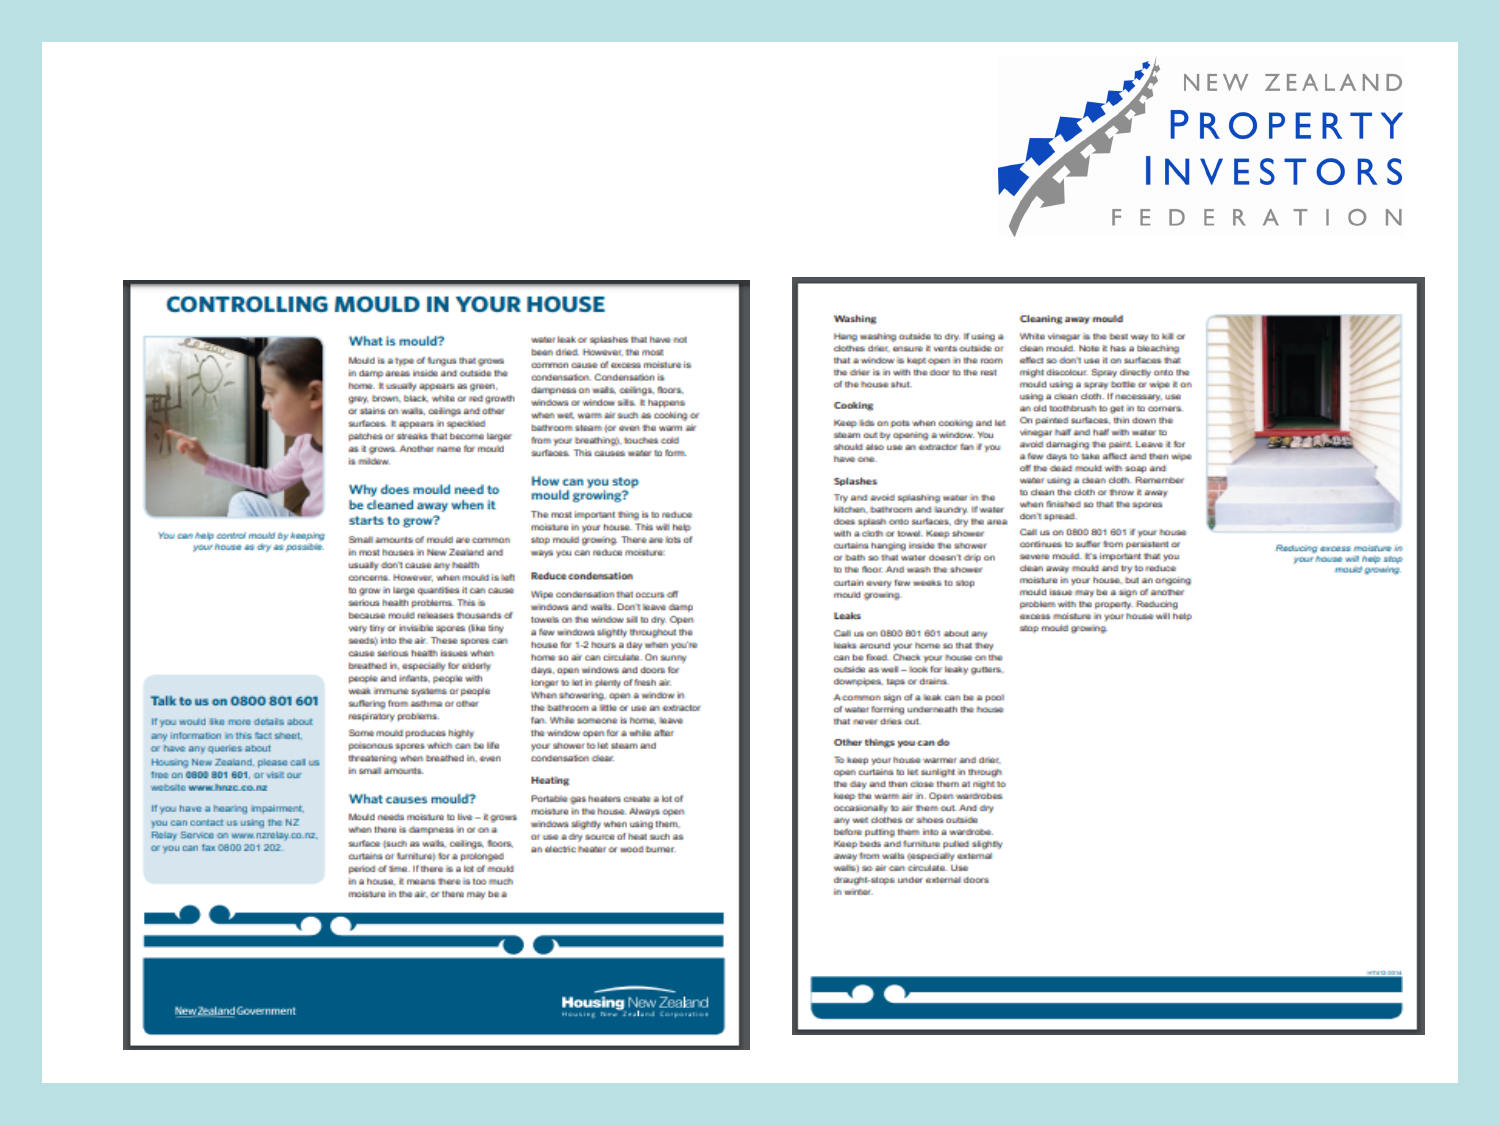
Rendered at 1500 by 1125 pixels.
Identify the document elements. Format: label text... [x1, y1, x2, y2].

picture [792, 277, 1426, 1036]
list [123, 280, 750, 1050]
picture [997, 56, 1403, 237]
text_box [0, 0, 1500, 1125]
title Napier [74, 44, 1426, 233]
